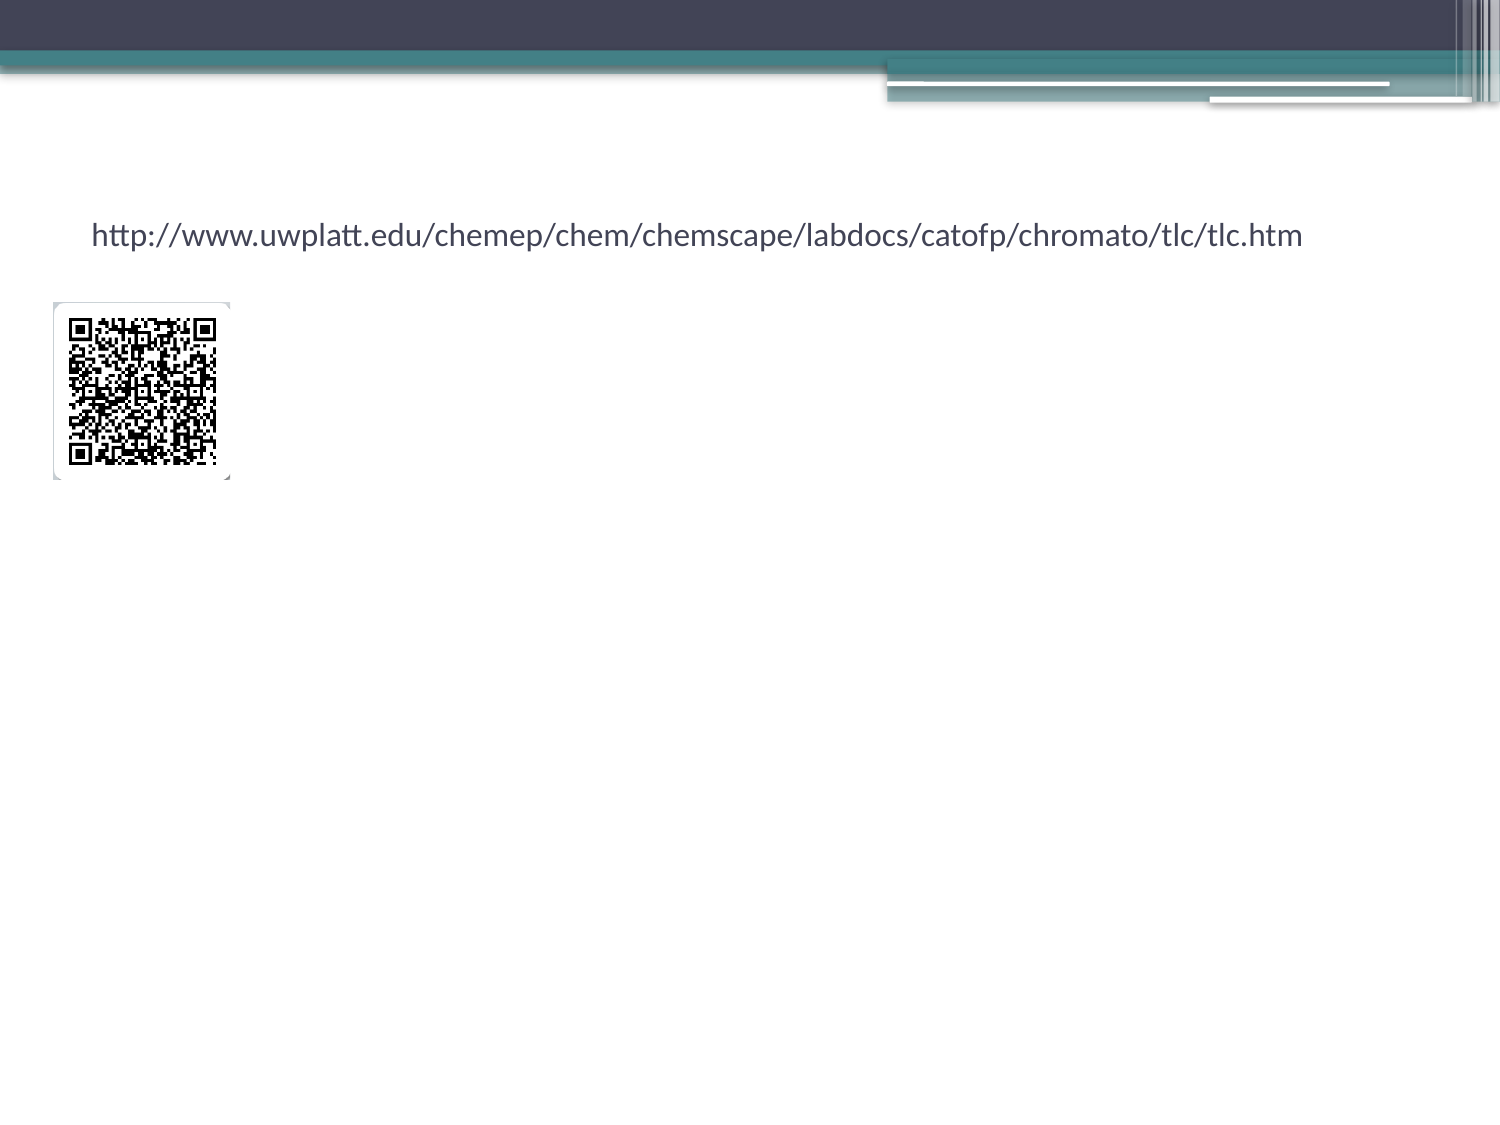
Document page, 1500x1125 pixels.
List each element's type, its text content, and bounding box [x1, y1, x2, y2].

title http://www.uwplatt.edu/chemep/chem/chemscape/labdocs/catofp/chromato/tlc/tlc.htm [76, 125, 1427, 301]
picture [52, 302, 231, 480]
